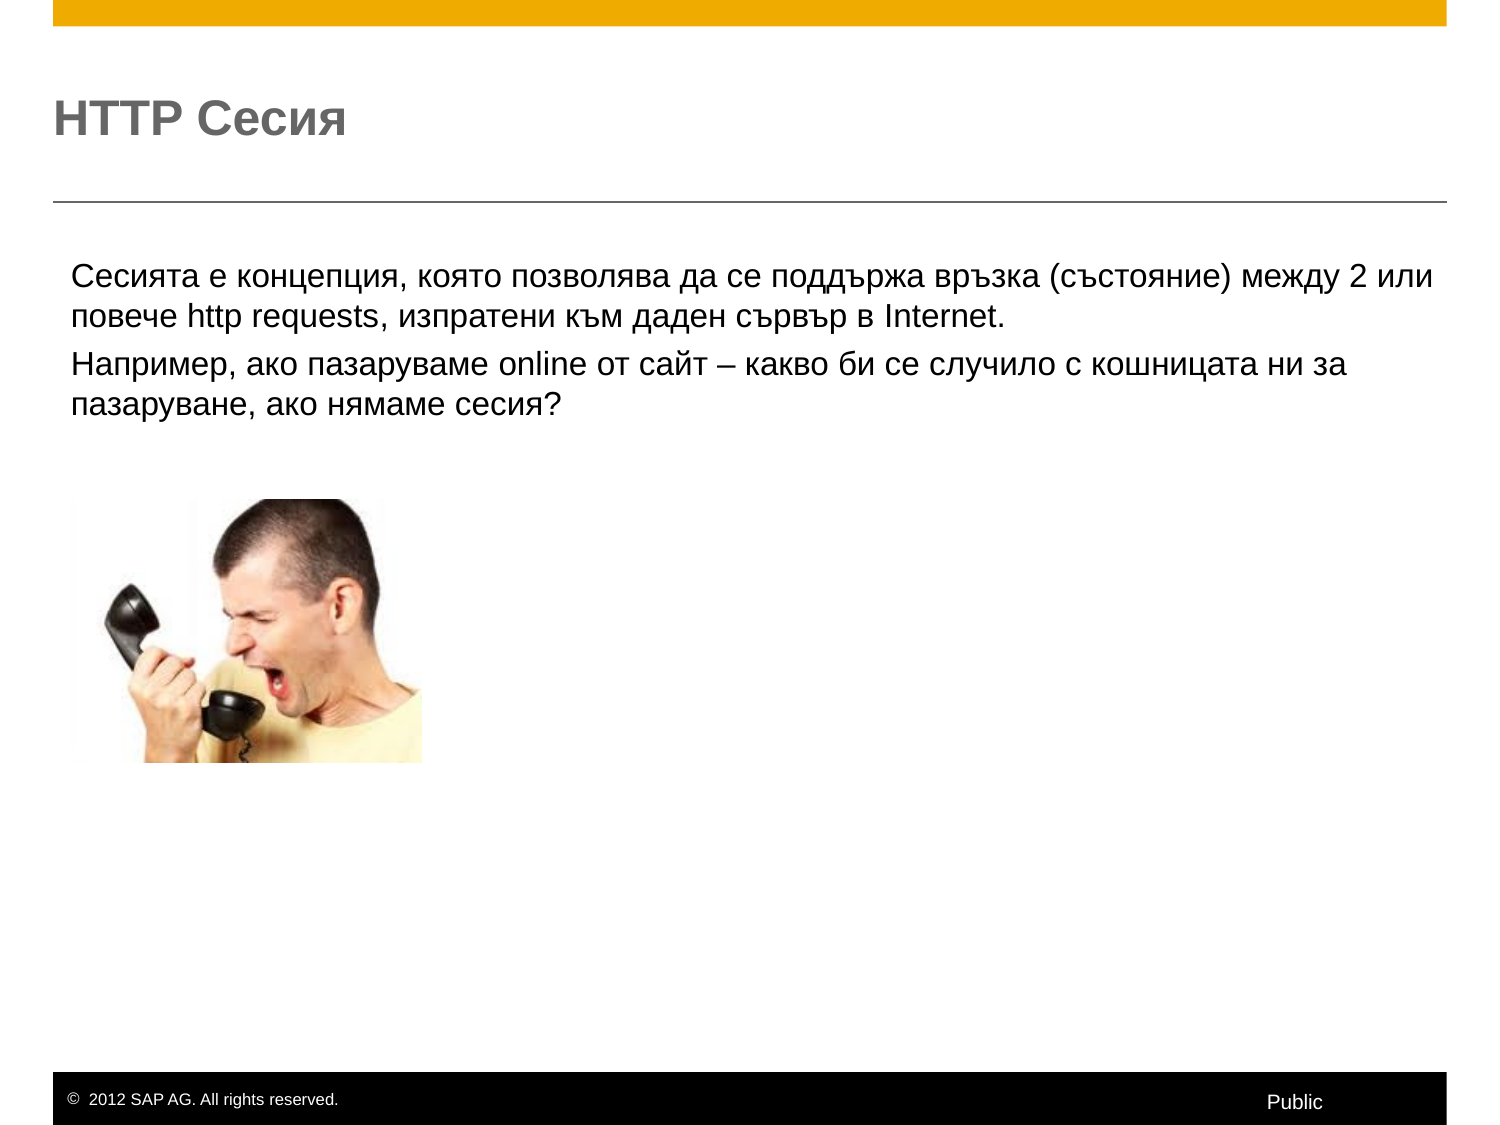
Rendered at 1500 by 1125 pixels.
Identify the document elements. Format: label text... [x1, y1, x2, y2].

list Сесията е концепция, която позволява да се поддържа връзка (състояние) между 2 или повече http requests, изпратени към даден сървър в Internet. Например, ако пазаруваме online от сайт – какво би се случило с кошницата ни за пазаруване, ако нямаме сесия? [56, 253, 1450, 975]
picture [49, 499, 423, 763]
title HTTP Сесия [53, 53, 1447, 178]
